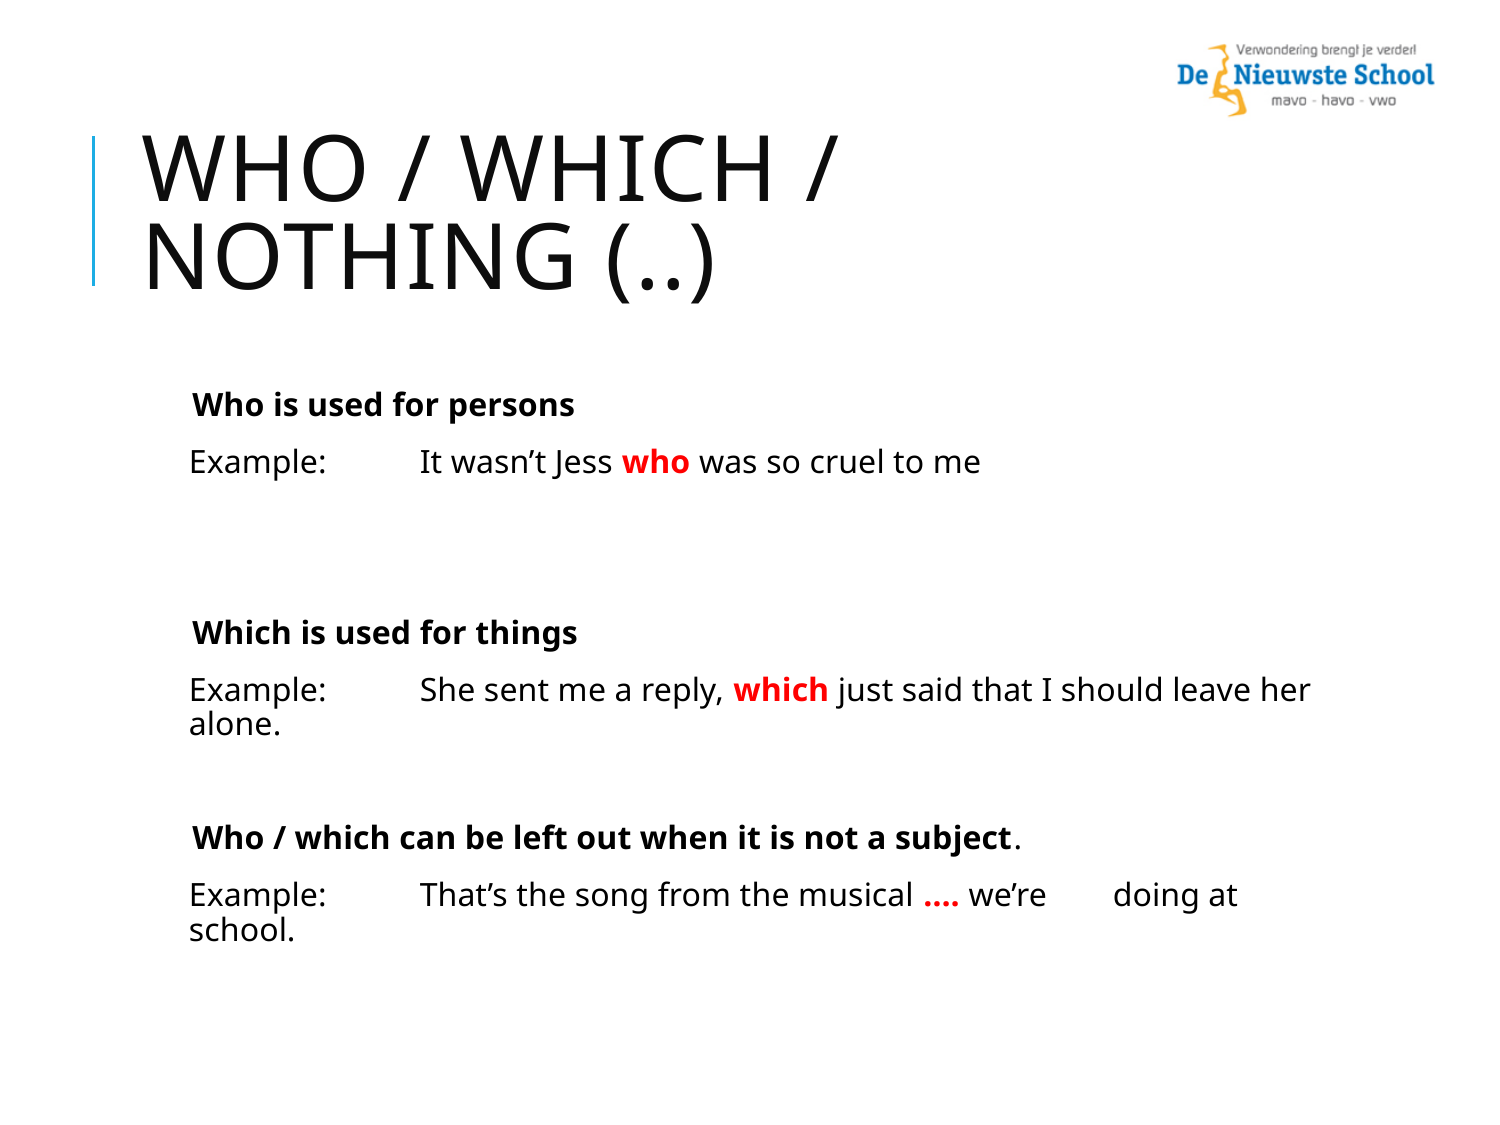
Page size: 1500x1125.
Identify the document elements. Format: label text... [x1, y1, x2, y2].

title Who / which / nothing (..) [126, 96, 1322, 342]
picture [1174, 18, 1437, 139]
list Who is used for persons Example: It wasn’t Jess who was so cruel to me Which is used for things Example: She sent me a reply, which just said that I should leave her alone. Who / which can be left out when it is not a subject. Example: That’s the song from the musical …. we’re doing at school. [171, 381, 1353, 957]
